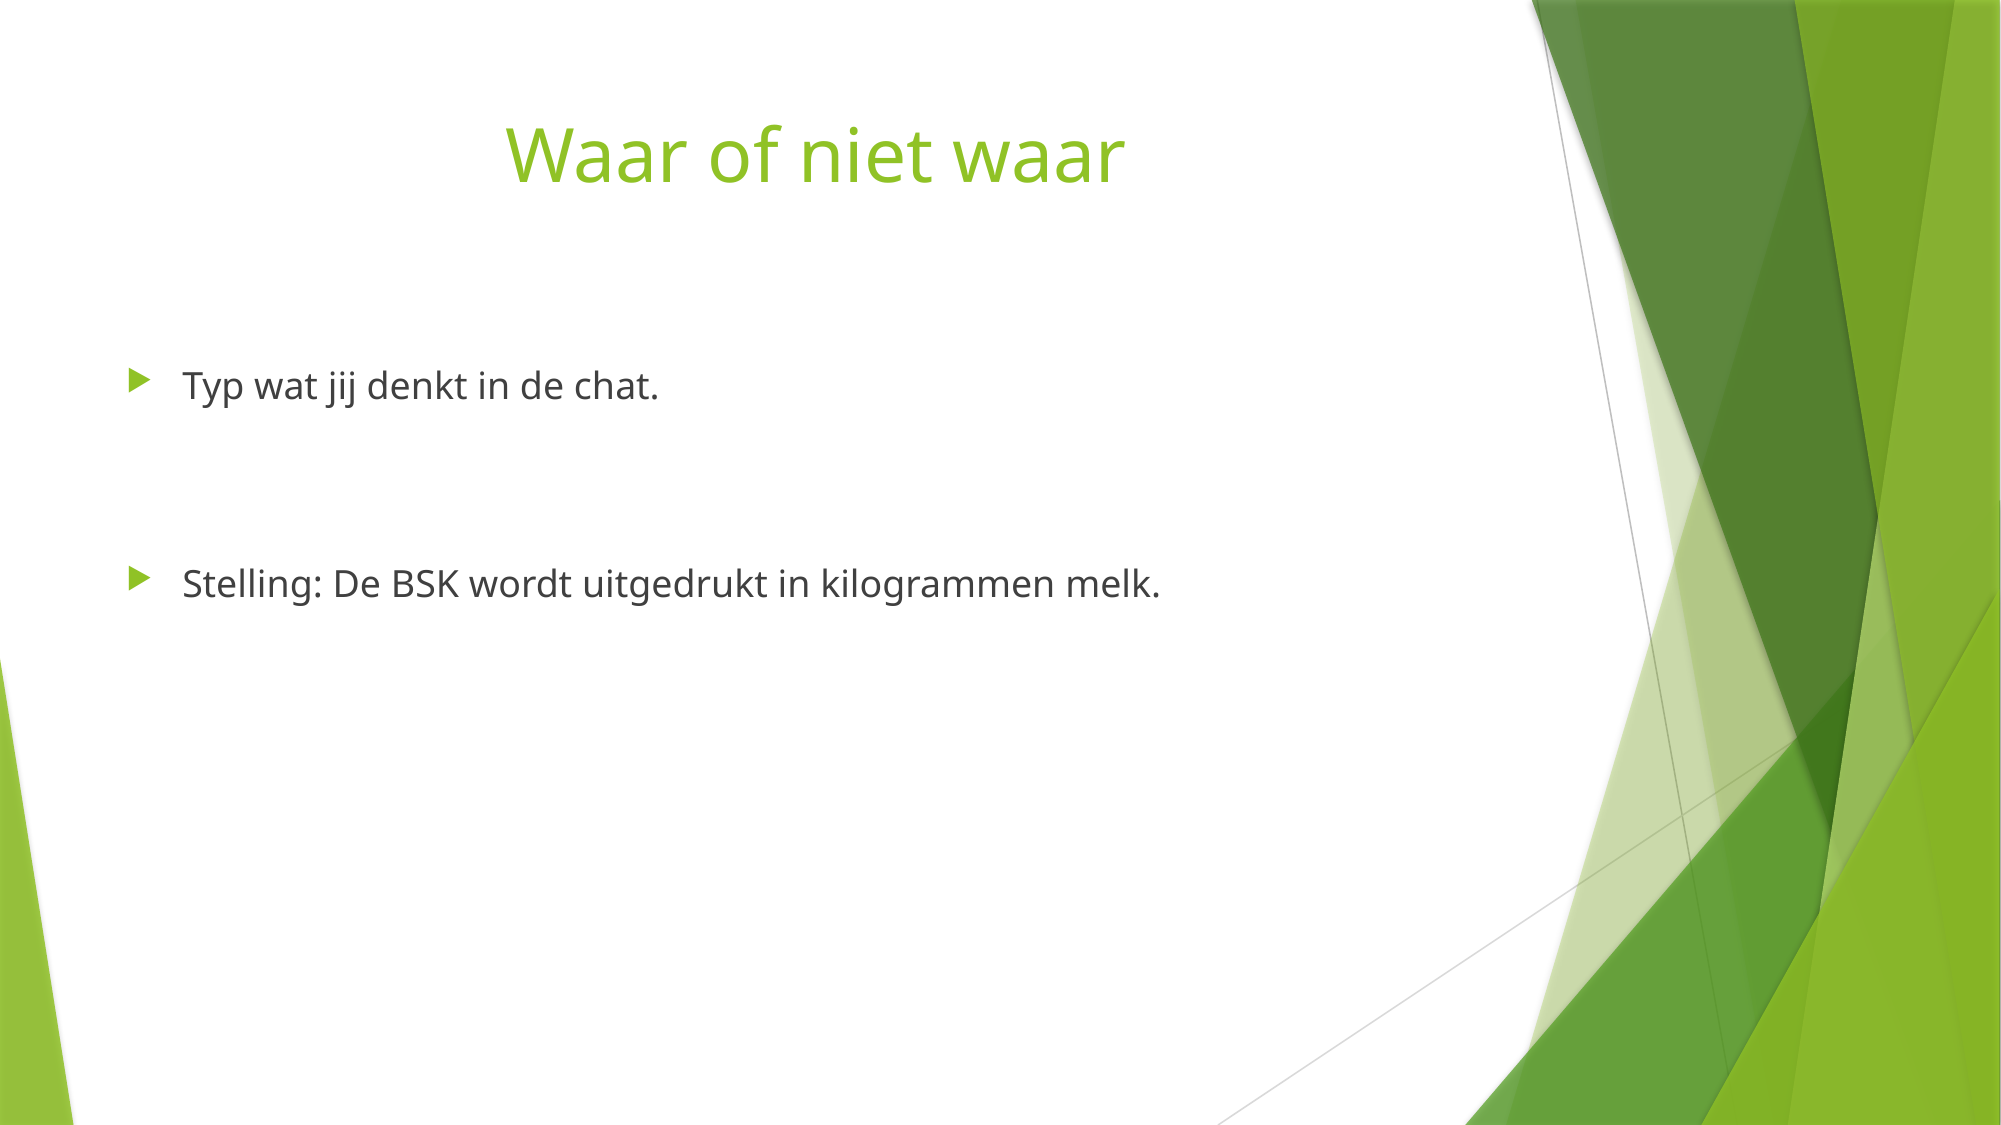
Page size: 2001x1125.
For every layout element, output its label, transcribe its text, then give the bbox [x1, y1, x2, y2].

title Waar of niet waar [111, 99, 1522, 317]
list Typ wat jij denkt in de chat. Stelling: De BSK wordt uitgedrukt in kilogrammen melk. [111, 354, 1522, 992]
